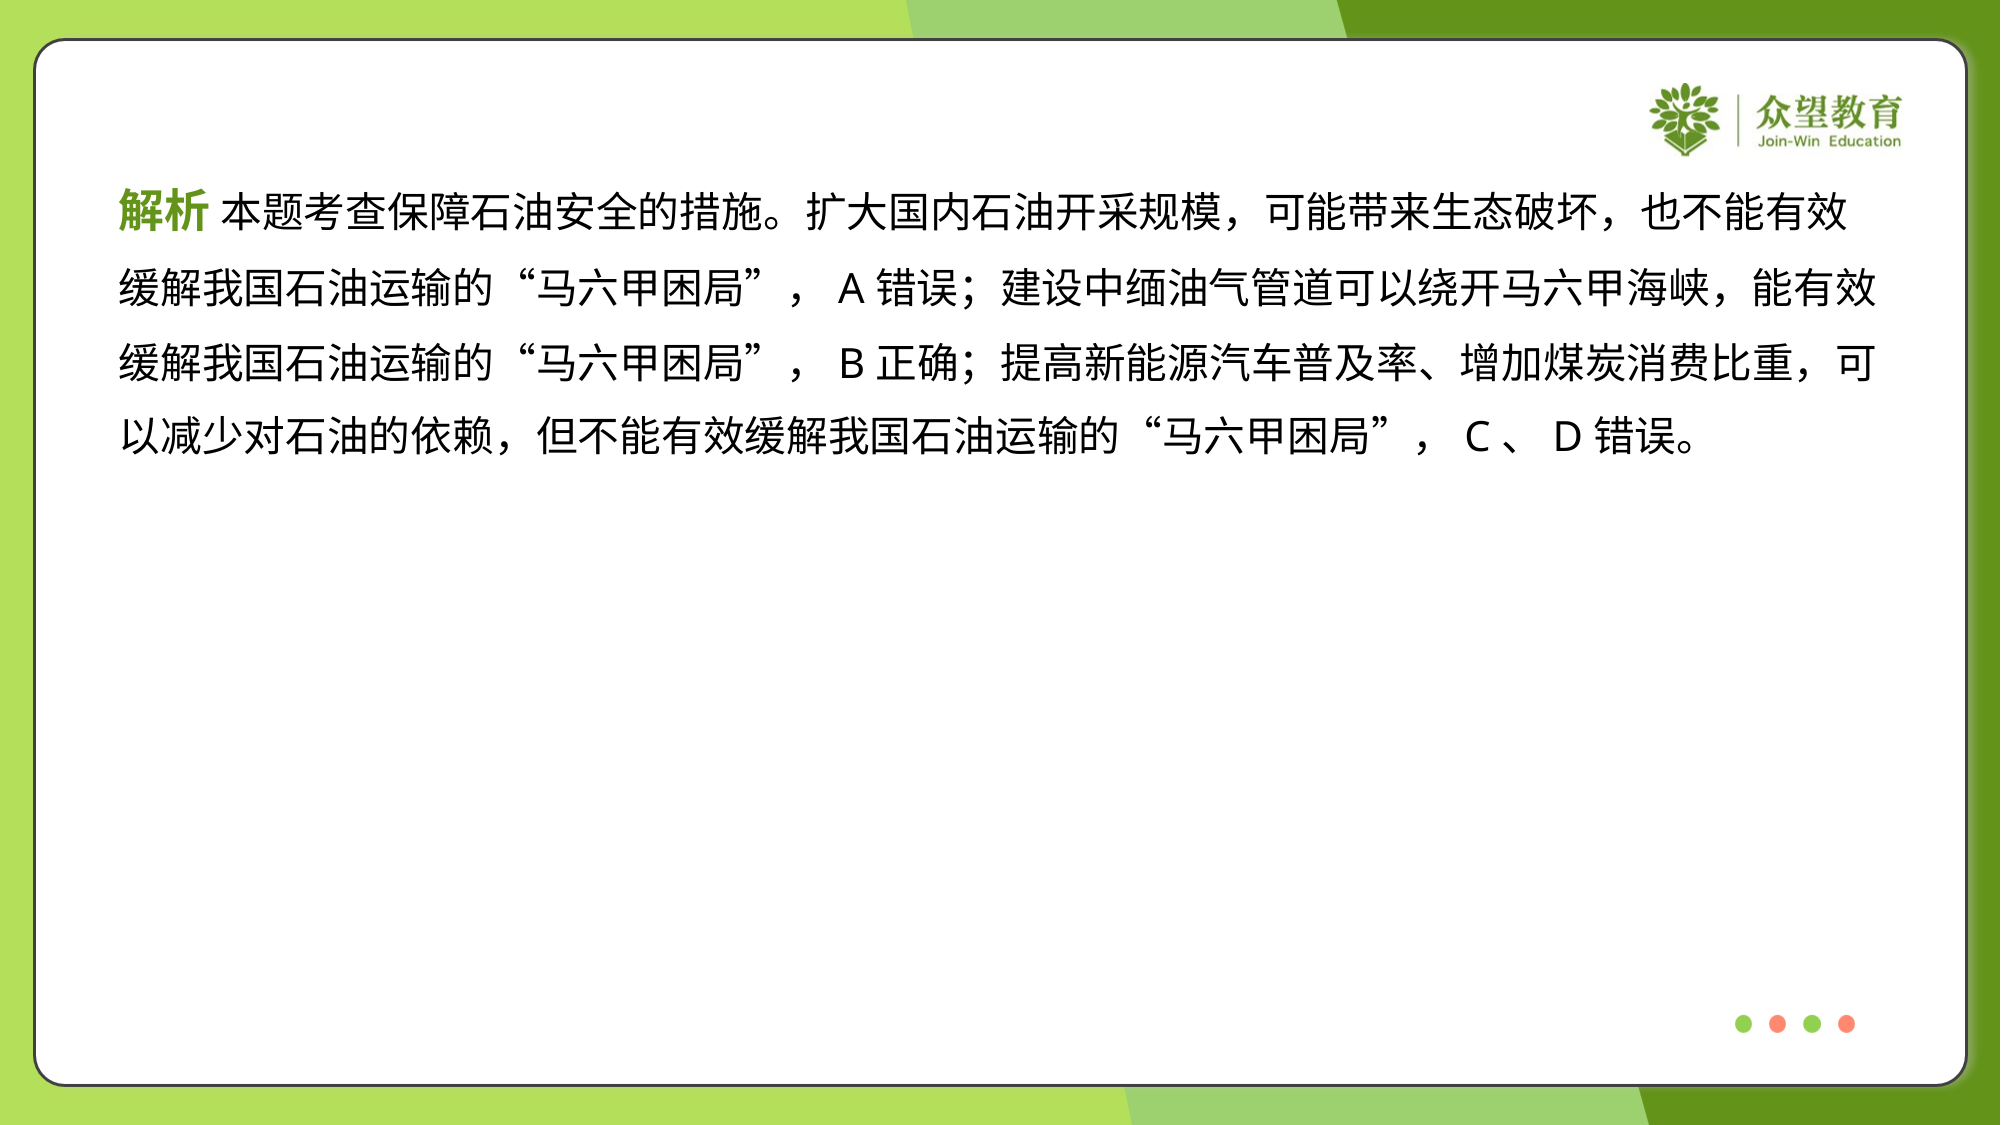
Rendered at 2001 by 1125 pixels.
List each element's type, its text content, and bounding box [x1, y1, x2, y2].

text_box 解析 本题考查保障石油安全的措施。扩大国内石油开采规模，可能带来生态破坏，也不能有效 缓解我国石油运输的“马六甲困局”，A错误；建设中缅油气管道可以绕开马六甲海峡，能有效 缓解我国石油运输的“马六甲困局”，B正确；提高新能源汽车普及率、增加煤炭消费比重，可 以减少对石油的依赖，但不能有效缓解我国石油运输的“马六甲困局”，C、D错误。 [118, 159, 1883, 452]
picture [0, 0, 2000, 1125]
